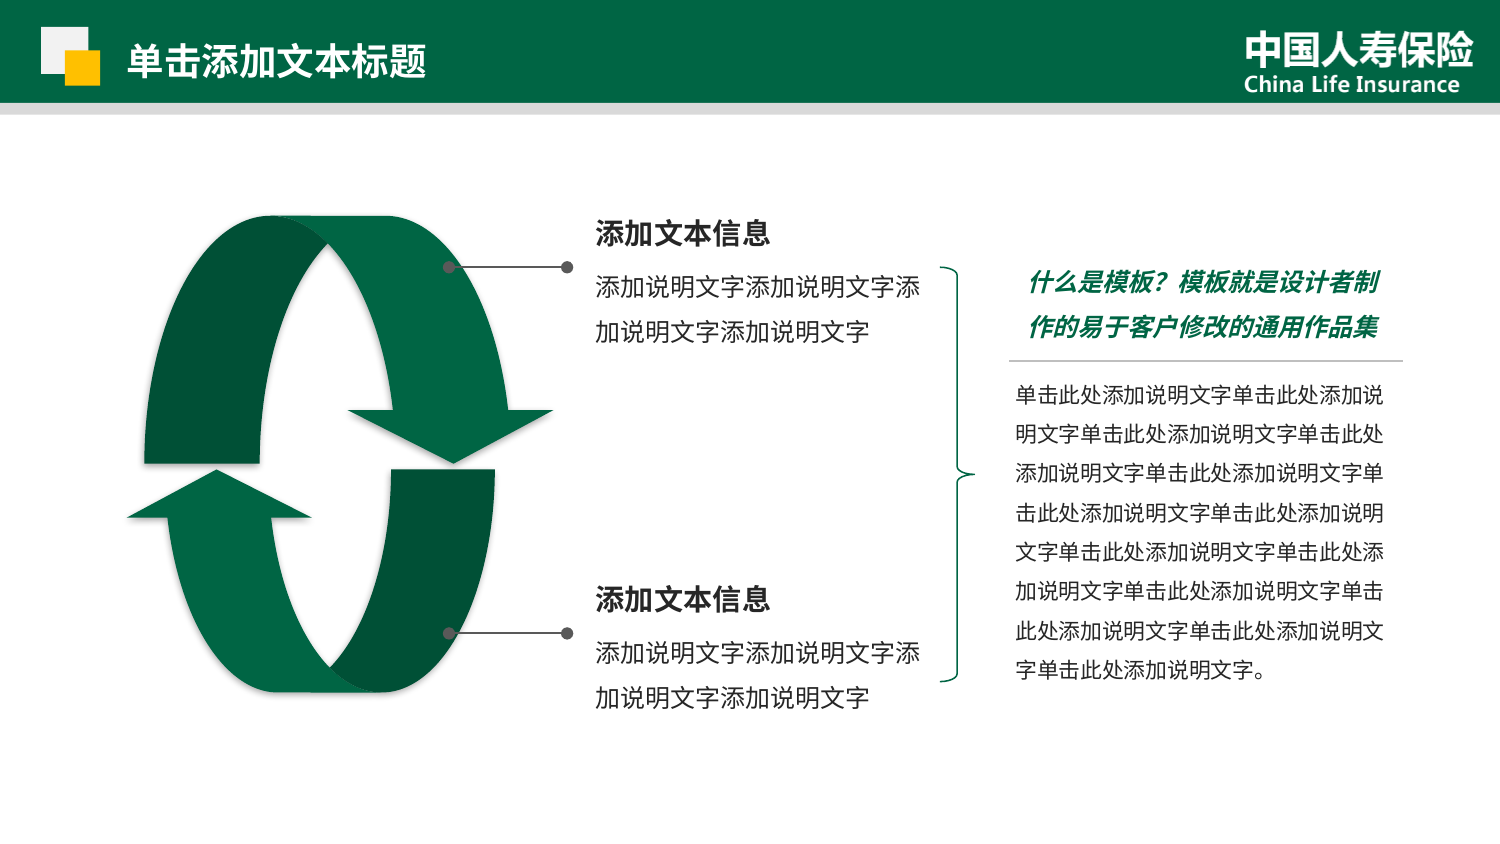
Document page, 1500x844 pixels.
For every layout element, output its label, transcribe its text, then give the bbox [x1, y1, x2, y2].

text_box 单击添加文本标题 [112, 30, 491, 91]
text_box [39, 25, 91, 76]
text_box 添加文本信息 添加说明文字添加说明文字添加说明文字添加说明文字 [581, 573, 954, 706]
text_box [0, 101, 1500, 117]
text_box [0, 0, 1500, 101]
text_box 添加文本信息 添加说明文字添加说明文字添加说明文字添加说明文字 [581, 208, 954, 340]
text_box [63, 48, 102, 88]
text_box [143, 214, 555, 465]
text_box 单击此处添加说明文字单击此处添加说明文字单击此处添加说明文字单击此处添加说明文字单击此处添加说明文字单击此处添加说明文字单击此处添加说明文字单击此处添加说明文字单击此处添加说明文字单击此处添加说明文字单击此处添加说明文字单击此处添加说明文字单击此处添加说明文字。 [1000, 360, 1412, 704]
text_box [939, 266, 976, 683]
picture [1240, 21, 1500, 100]
text_box 什么是模板？模板就是设计者制作的易于客户修改的通用作品集 [1012, 244, 1400, 360]
text_box [125, 468, 496, 694]
